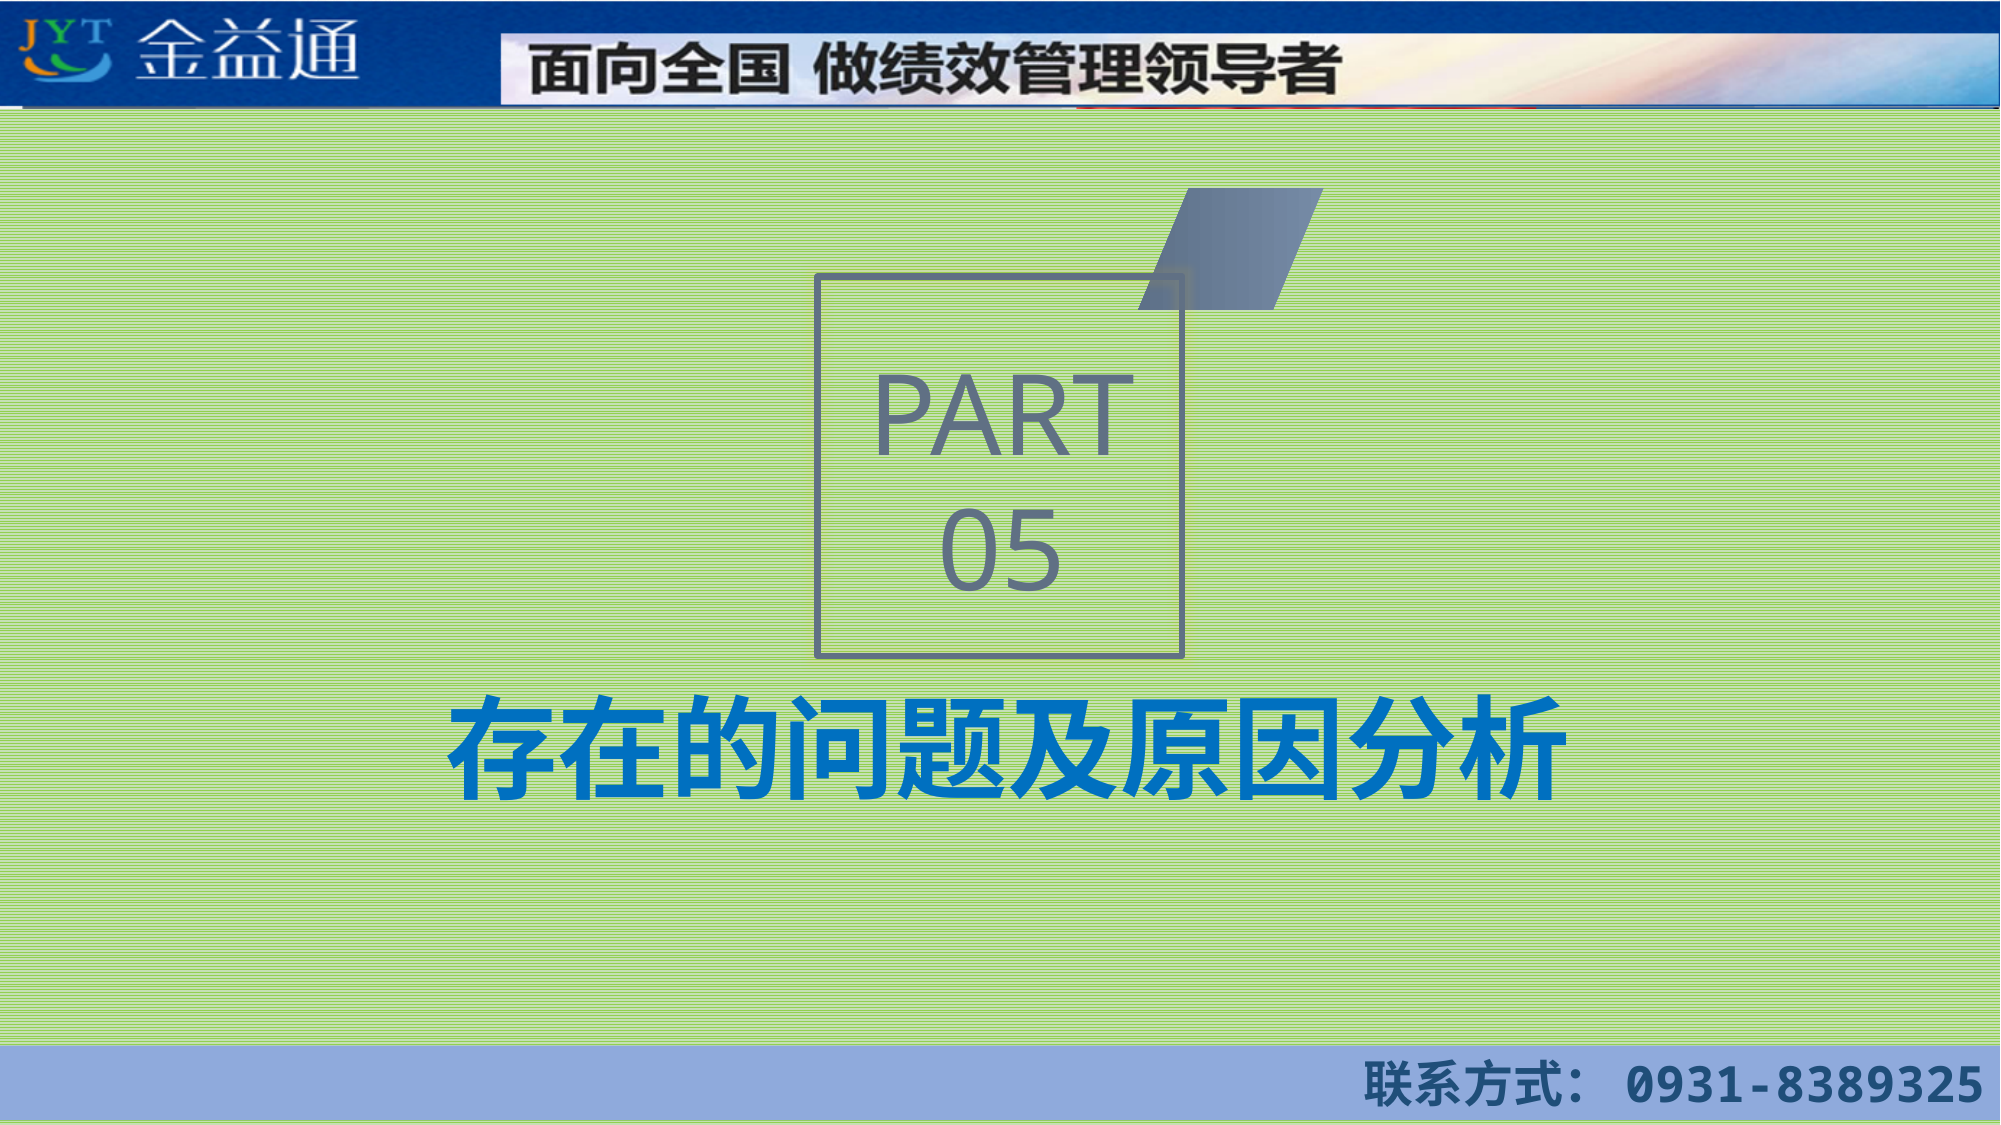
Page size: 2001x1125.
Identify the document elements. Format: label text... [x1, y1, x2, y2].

picture [0, 0, 2000, 110]
text_box [1152, 187, 1324, 311]
text_box 联系方式：0931-8389325 [0, 1045, 2000, 1121]
text_box [817, 276, 1183, 656]
text_box 存在的问题及原因分析 [430, 670, 1586, 821]
